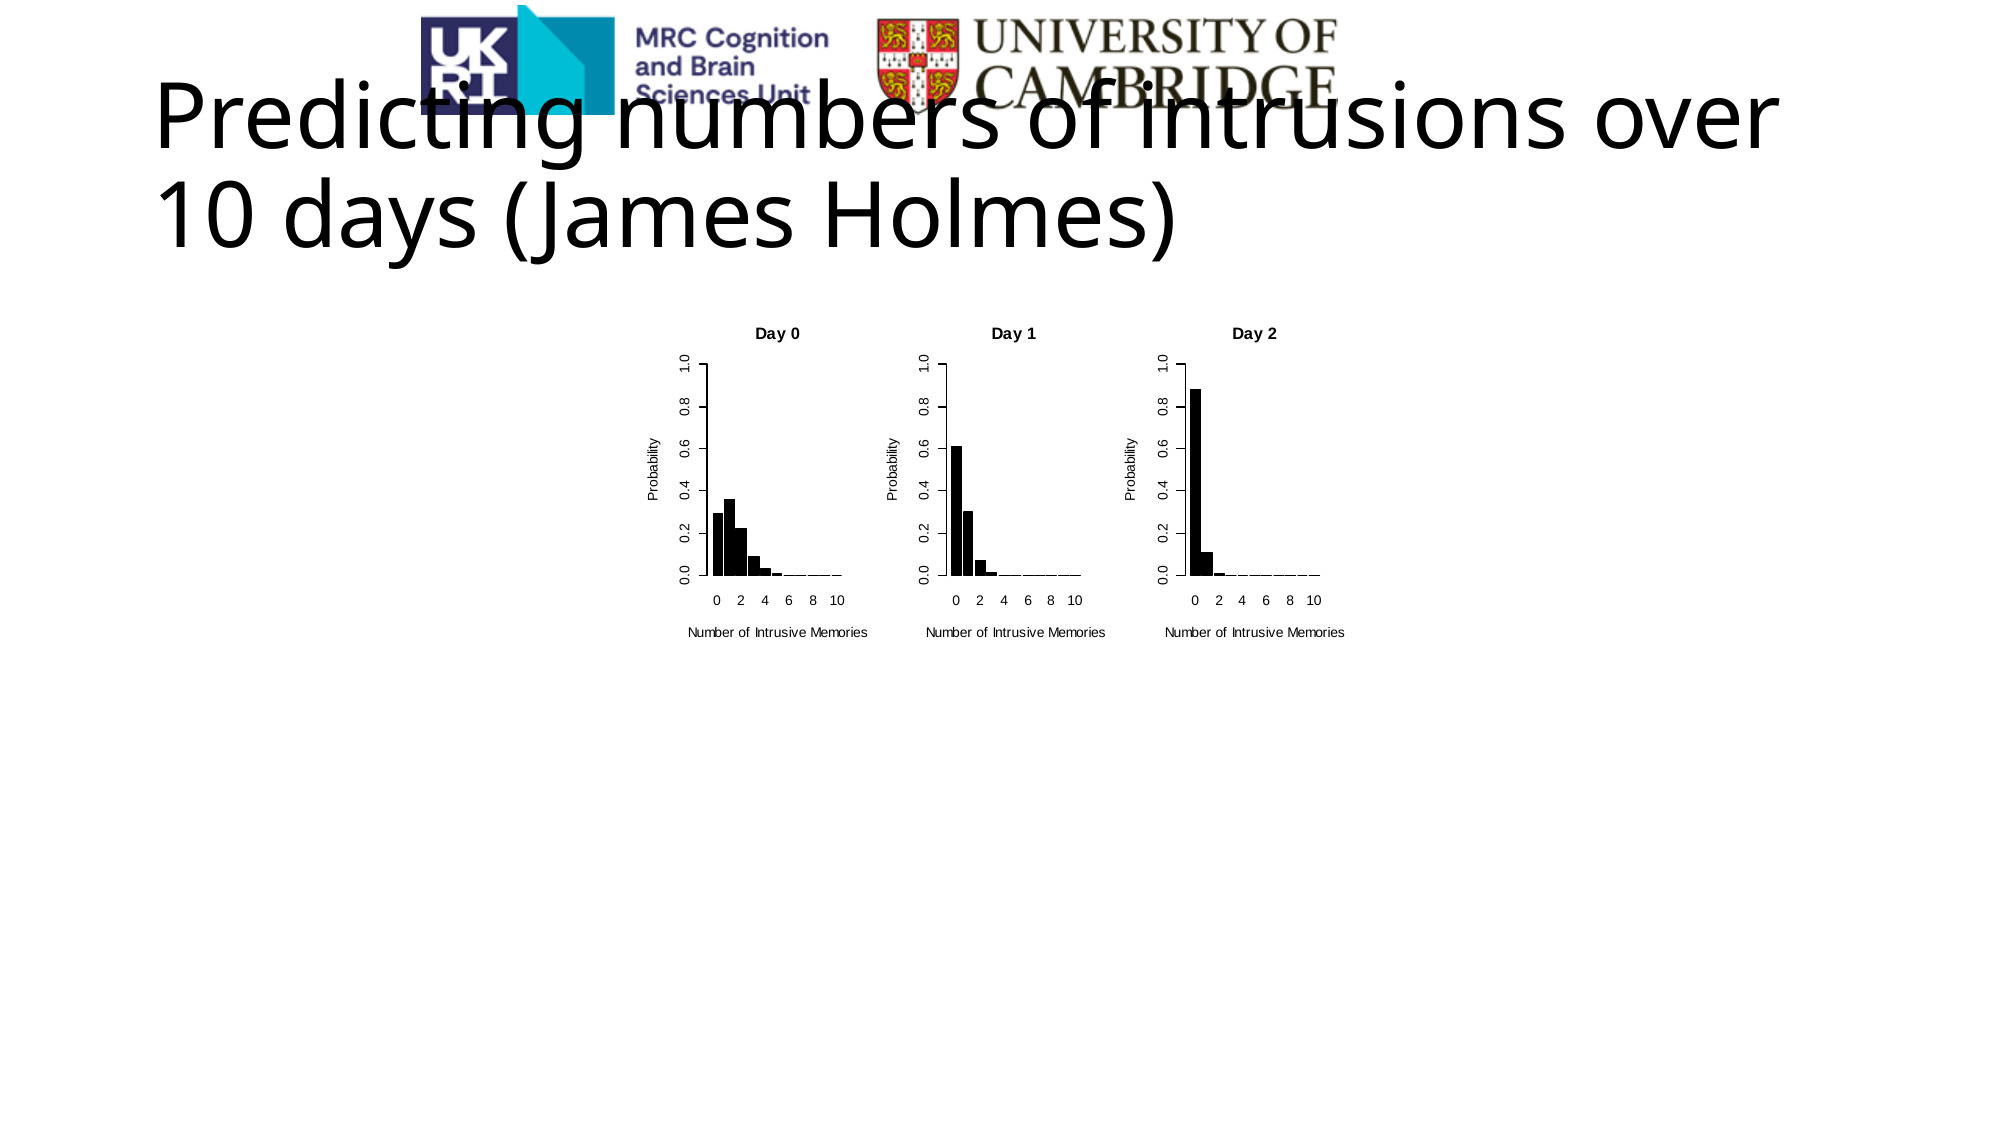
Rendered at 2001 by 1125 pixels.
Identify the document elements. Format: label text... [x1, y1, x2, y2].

title Predicting numbers of intrusions over 10 days (James Holmes) [137, 59, 1863, 278]
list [642, 299, 1358, 1014]
picture [421, 5, 1338, 59]
